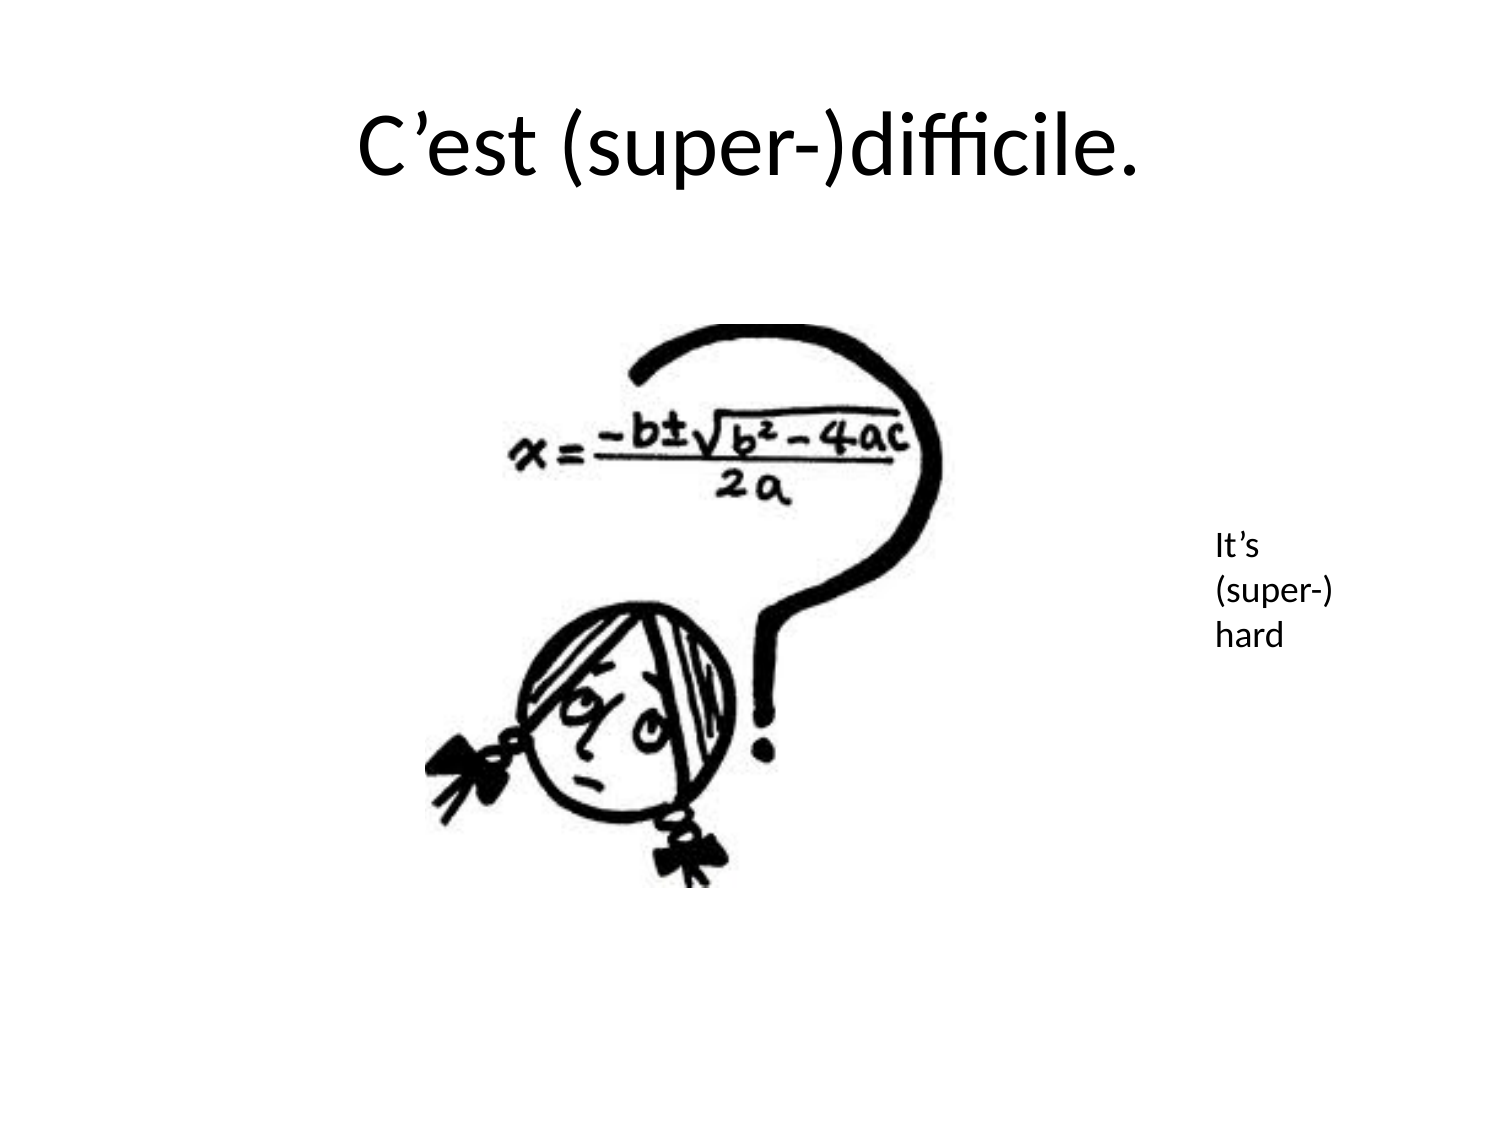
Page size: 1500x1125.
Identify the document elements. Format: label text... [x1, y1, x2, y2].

text_box It’s (super-) hard [1199, 512, 1363, 663]
title C’est (super-)difficile. [75, 45, 1425, 233]
picture [424, 324, 965, 888]
